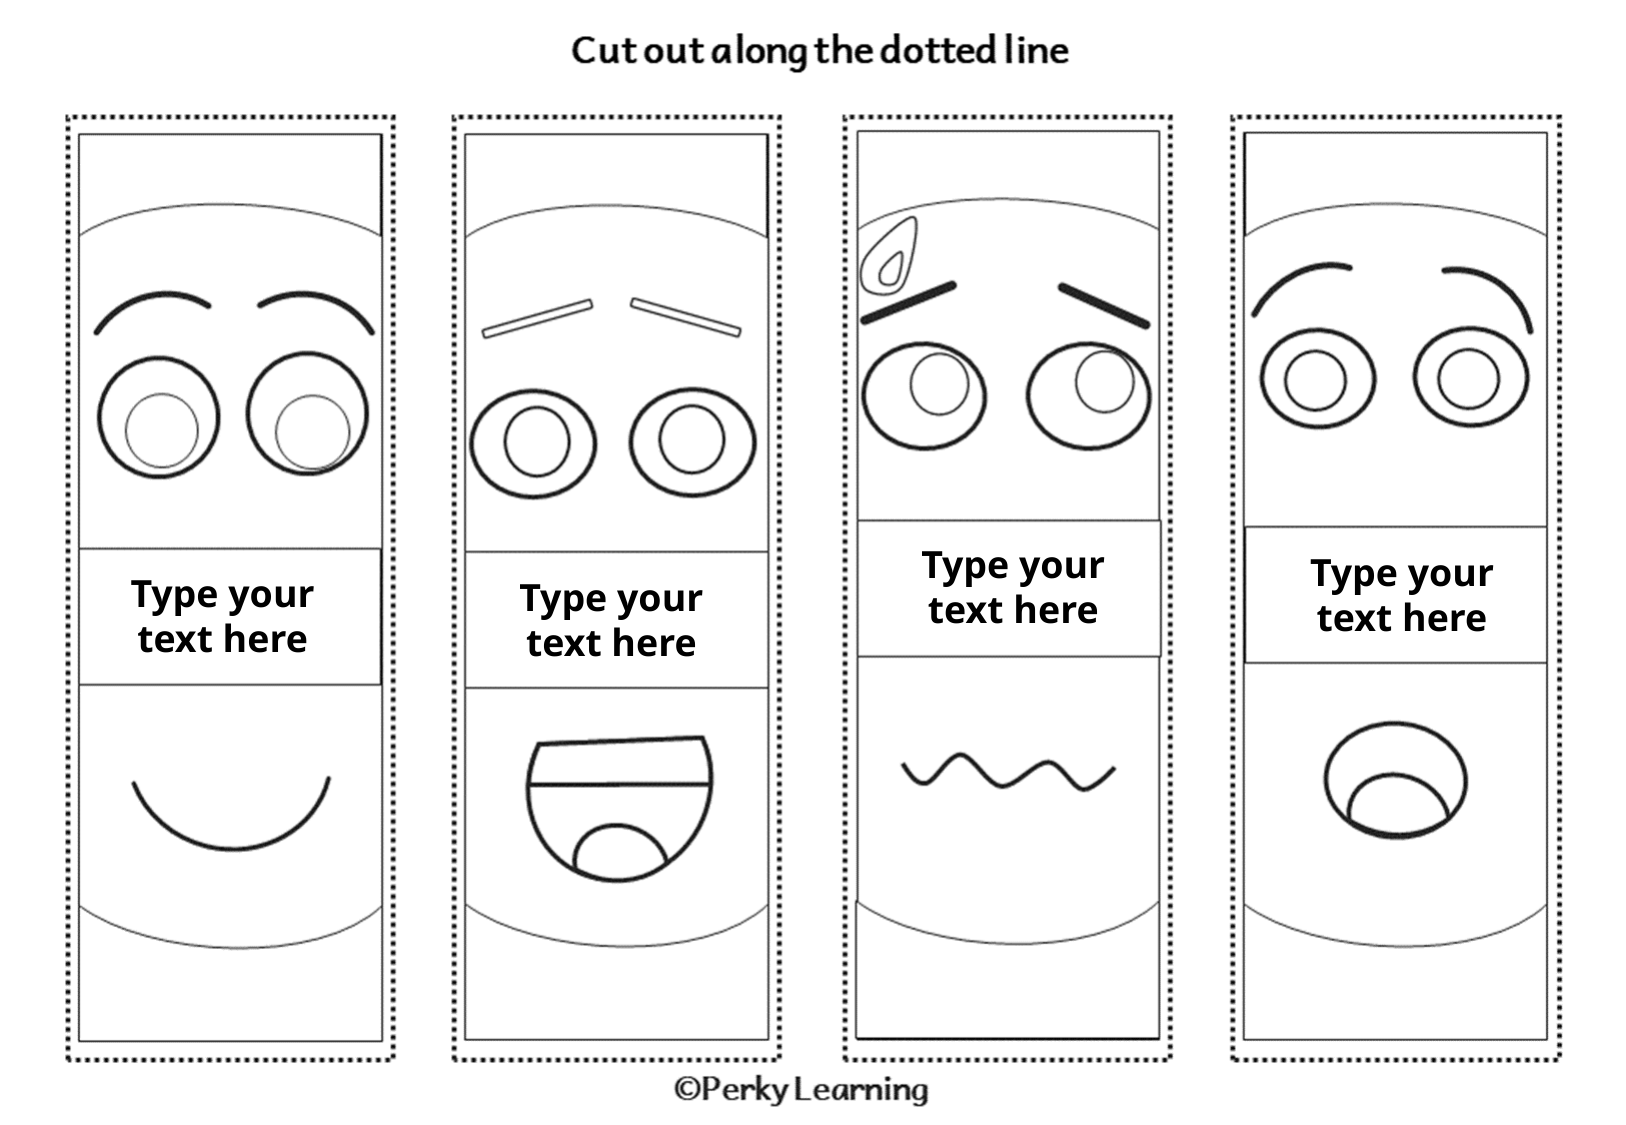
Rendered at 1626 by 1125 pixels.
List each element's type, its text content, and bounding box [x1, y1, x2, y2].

text_box Type your text here [472, 566, 751, 672]
text_box Type your text here [1263, 541, 1542, 647]
picture [0, 0, 1626, 1125]
text_box Type your text here [83, 562, 362, 668]
text_box Type your text here [874, 533, 1153, 639]
